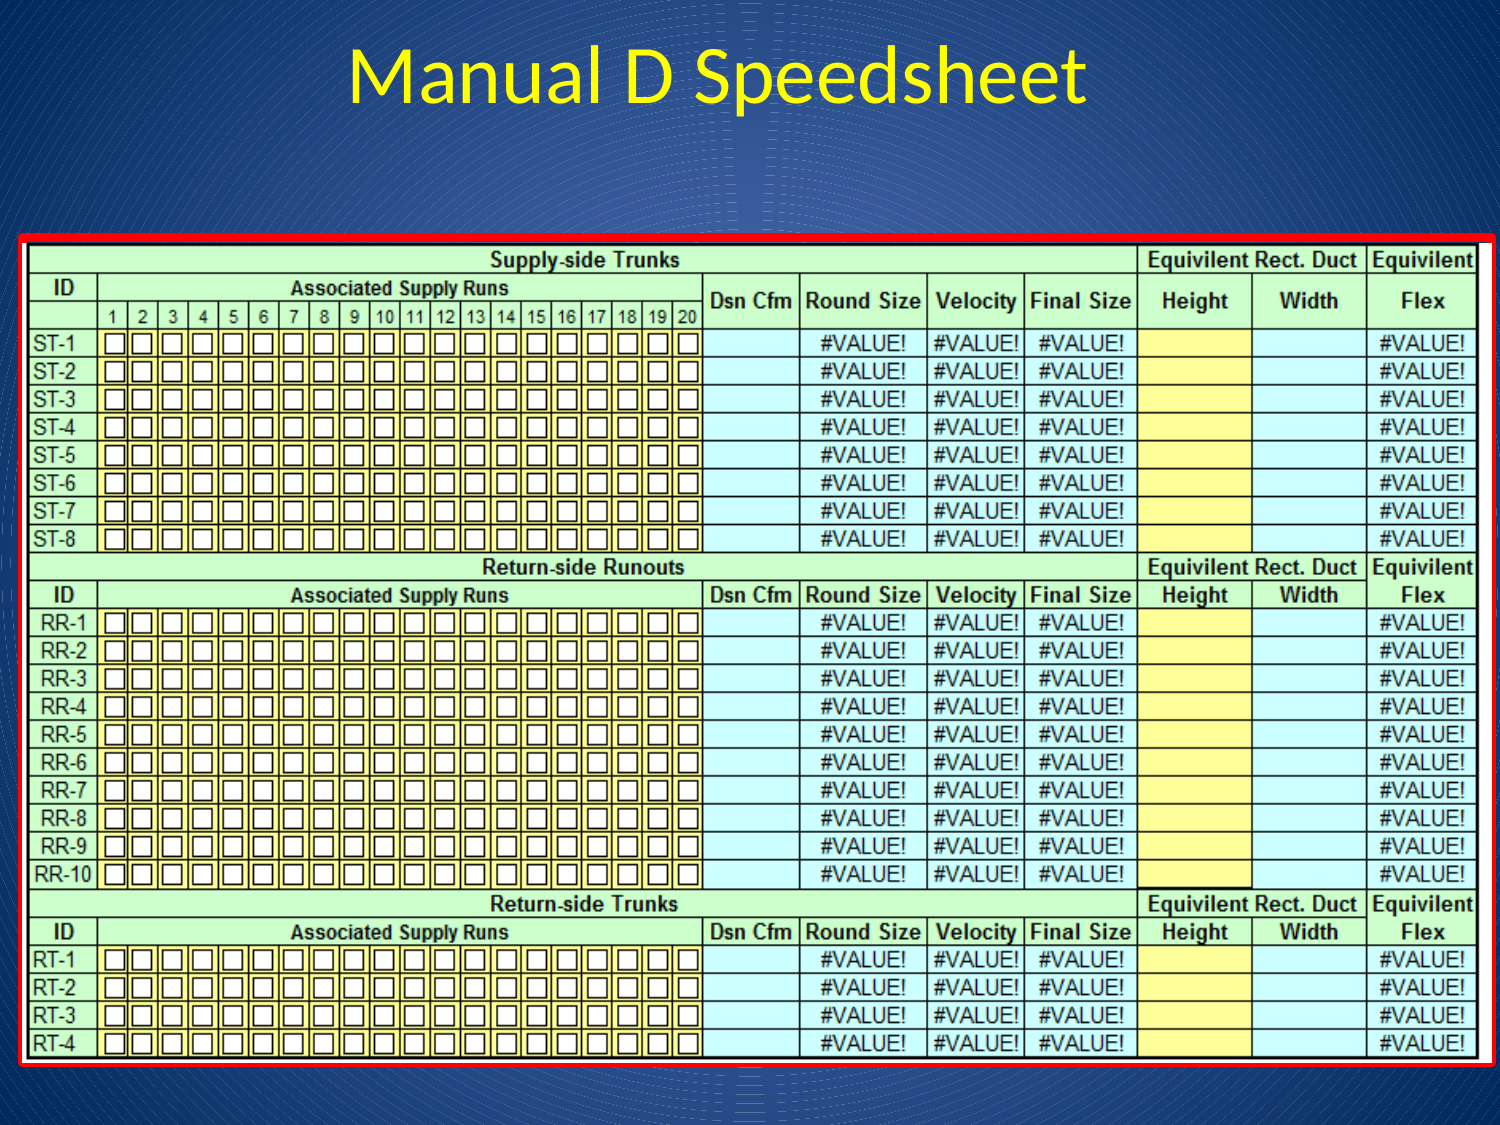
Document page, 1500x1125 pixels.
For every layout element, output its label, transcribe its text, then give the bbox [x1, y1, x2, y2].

picture [22, 243, 1492, 1063]
text_box [20, 235, 1494, 244]
text_box Manual D Speedsheet [331, 12, 1104, 128]
